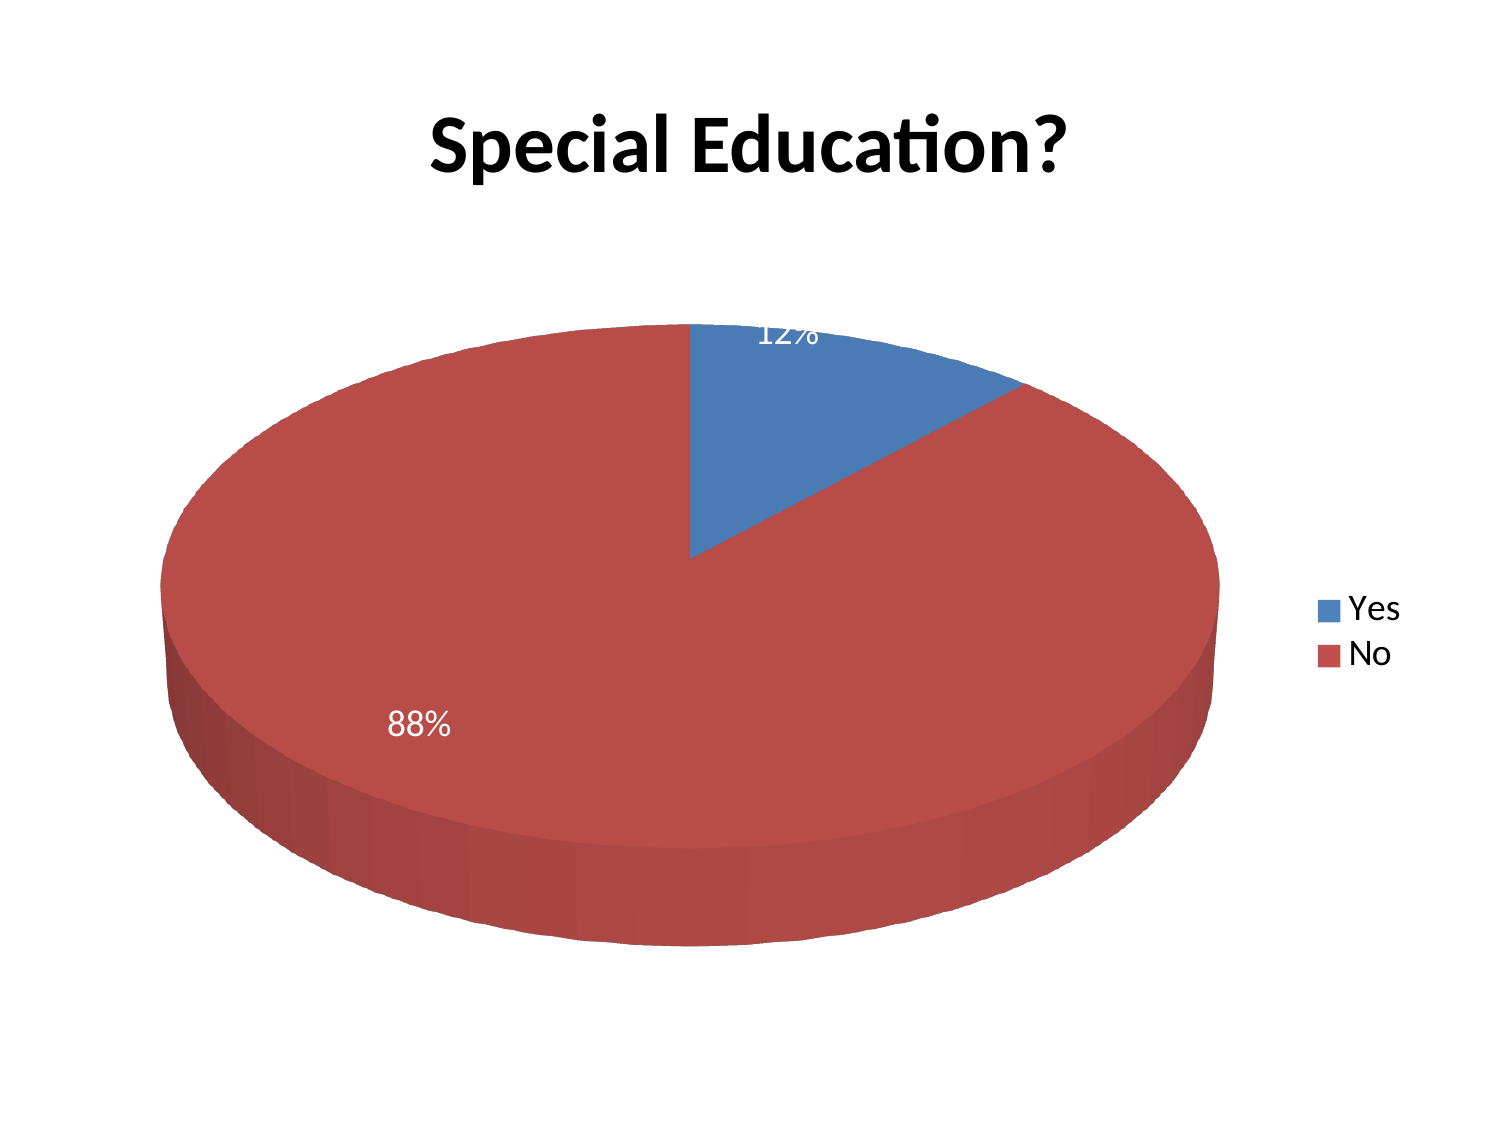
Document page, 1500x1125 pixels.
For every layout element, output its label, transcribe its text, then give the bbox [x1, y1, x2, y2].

chart [74, 262, 1426, 1006]
title Special Education? [0, 45, 1500, 233]
